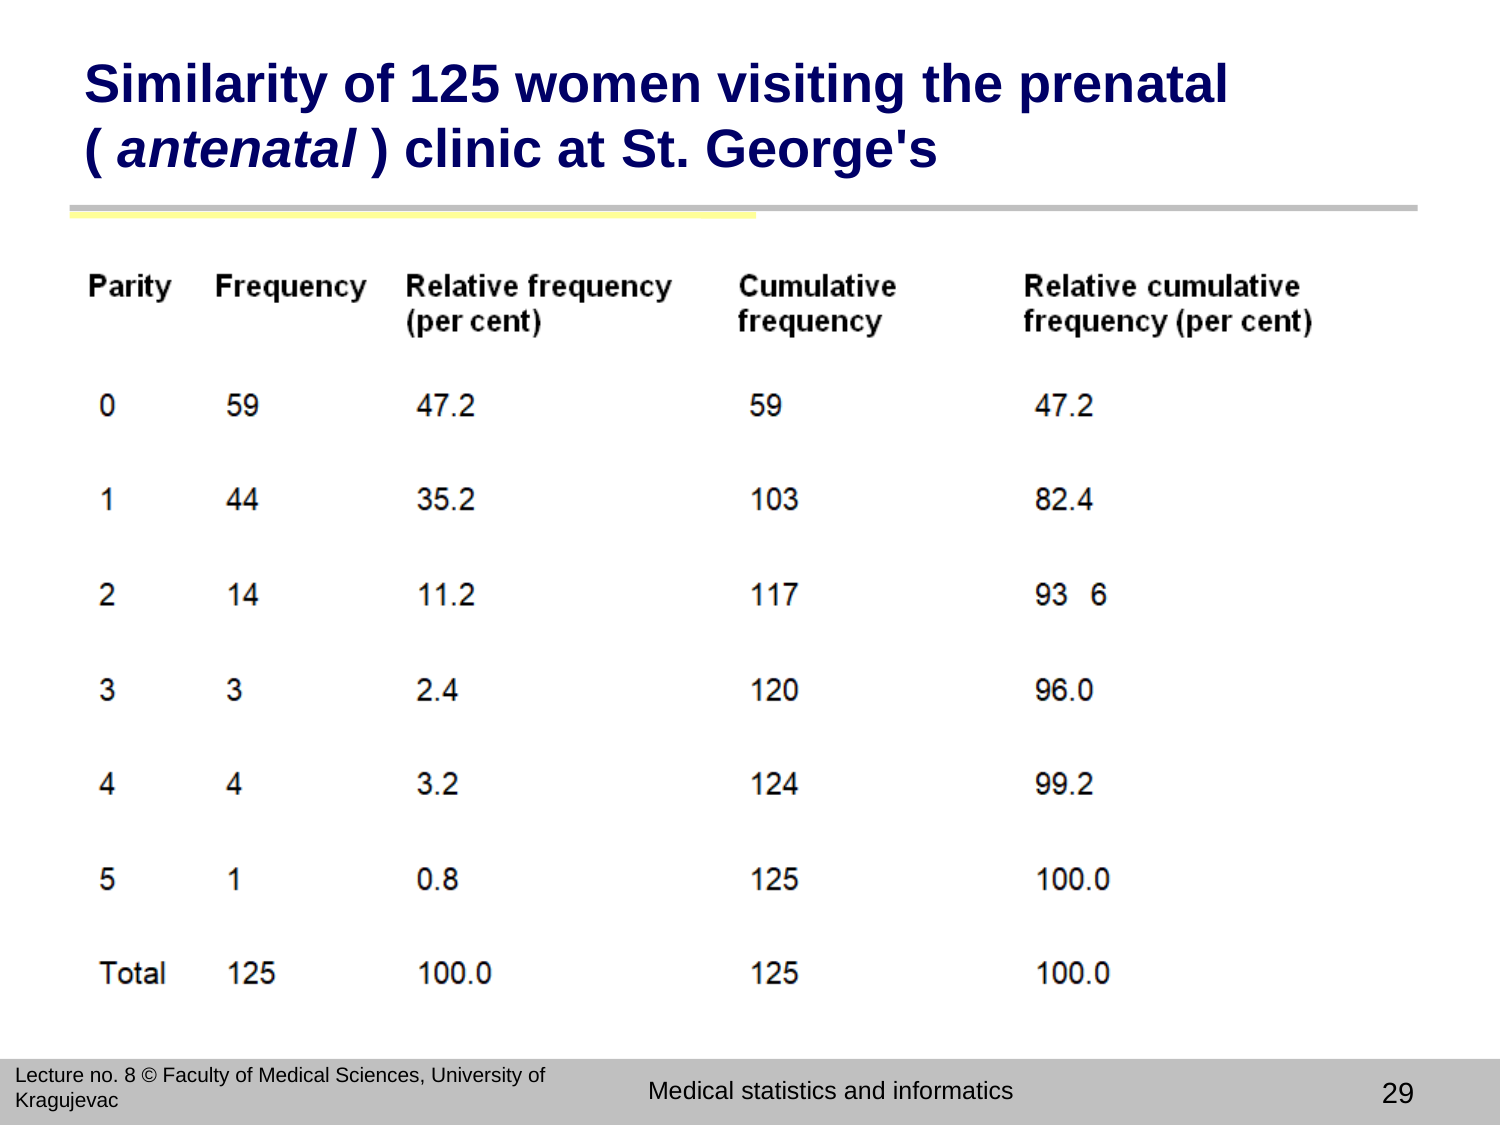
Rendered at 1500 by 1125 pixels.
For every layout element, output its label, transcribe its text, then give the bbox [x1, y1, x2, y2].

footer Medical statistics and informatics [512, 1066, 1151, 1125]
slide_number Lecture no. 8 © Faculty of Medical Sciences, University of Kragujevac [0, 1053, 614, 1108]
slide_number 29 [1164, 1066, 1430, 1125]
title Similarity of 125 women visiting the prenatal ( antenatal ) clinic at St. George's [69, 19, 1426, 208]
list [74, 250, 1426, 1019]
